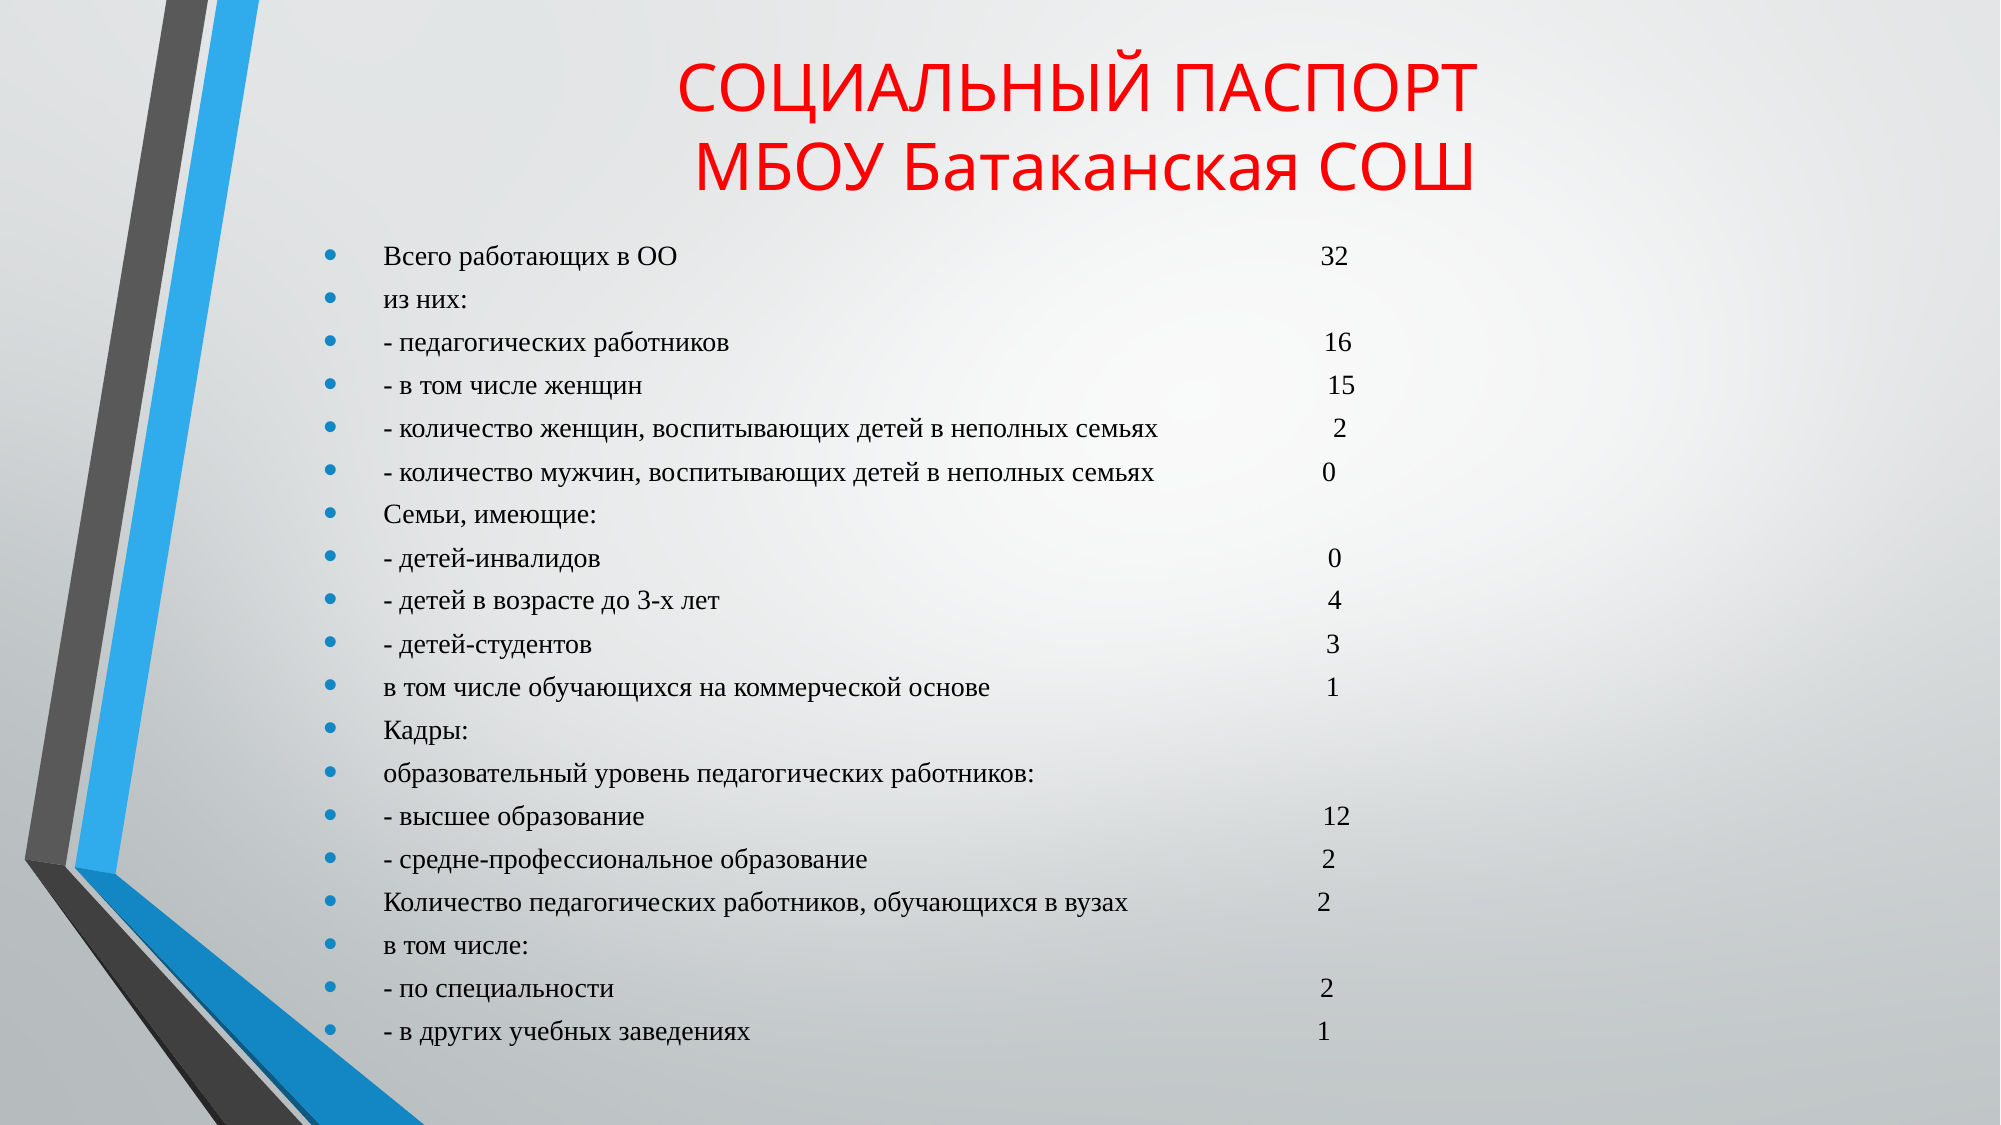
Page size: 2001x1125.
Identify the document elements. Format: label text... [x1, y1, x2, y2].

list Всего работающих в ОО 32 из них: - педагогических работников 16 - в том числе женщин 15 - количество женщин, воспитывающих детей в неполных семьях 2 - количество мужчин, воспитывающих детей в неполных семьях 0 Семьи, имеющие: - детей-инвалидов 0 - детей в возрасте до 3-х лет 4 - детей-студентов 3 в том числе обучающихся на коммерческой основе 1 Кадры: образовательный уровень педагогических работников: - высшее образование 12 - средне-профессиональное образование 2 Количество педагогических работников, обучающихся в вузах 2 в том числе: - по специальности 2 - в других учебных заведениях 1 [308, 230, 1954, 1092]
title СОЦИАЛЬНЫЙ ПАСПОРТ МБОУ Батаканская СОШ [285, 37, 1887, 213]
